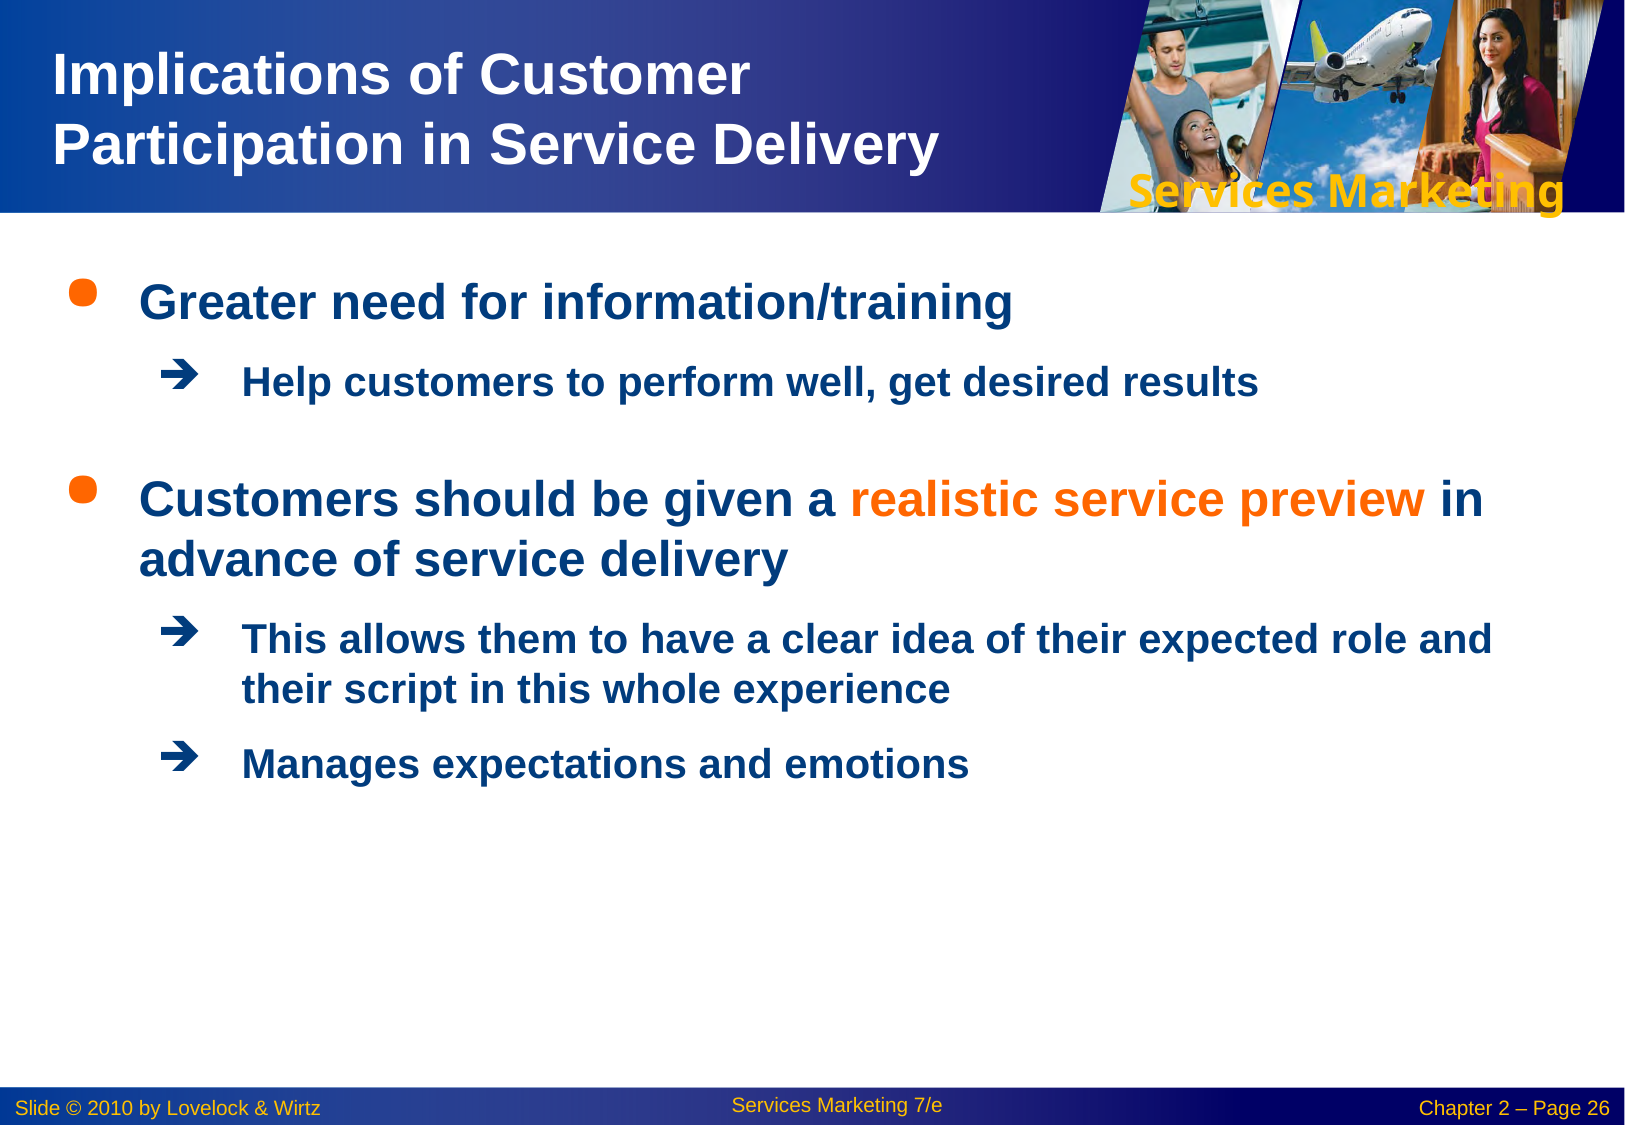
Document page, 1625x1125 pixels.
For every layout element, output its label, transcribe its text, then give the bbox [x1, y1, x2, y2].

picture [1100, 0, 1604, 213]
picture [1162, 186, 1172, 192]
list Greater need for information/training Help customers to perform well, get desired results Customers should be given a realistic service preview in advance of service delivery This allows them to have a clear idea of their expected role and their script in this whole experience Manages expectations and emotions [49, 261, 1588, 1051]
title Implications of Customer Participation in Service Delivery [36, 37, 1088, 176]
picture [1546, 187, 1556, 202]
